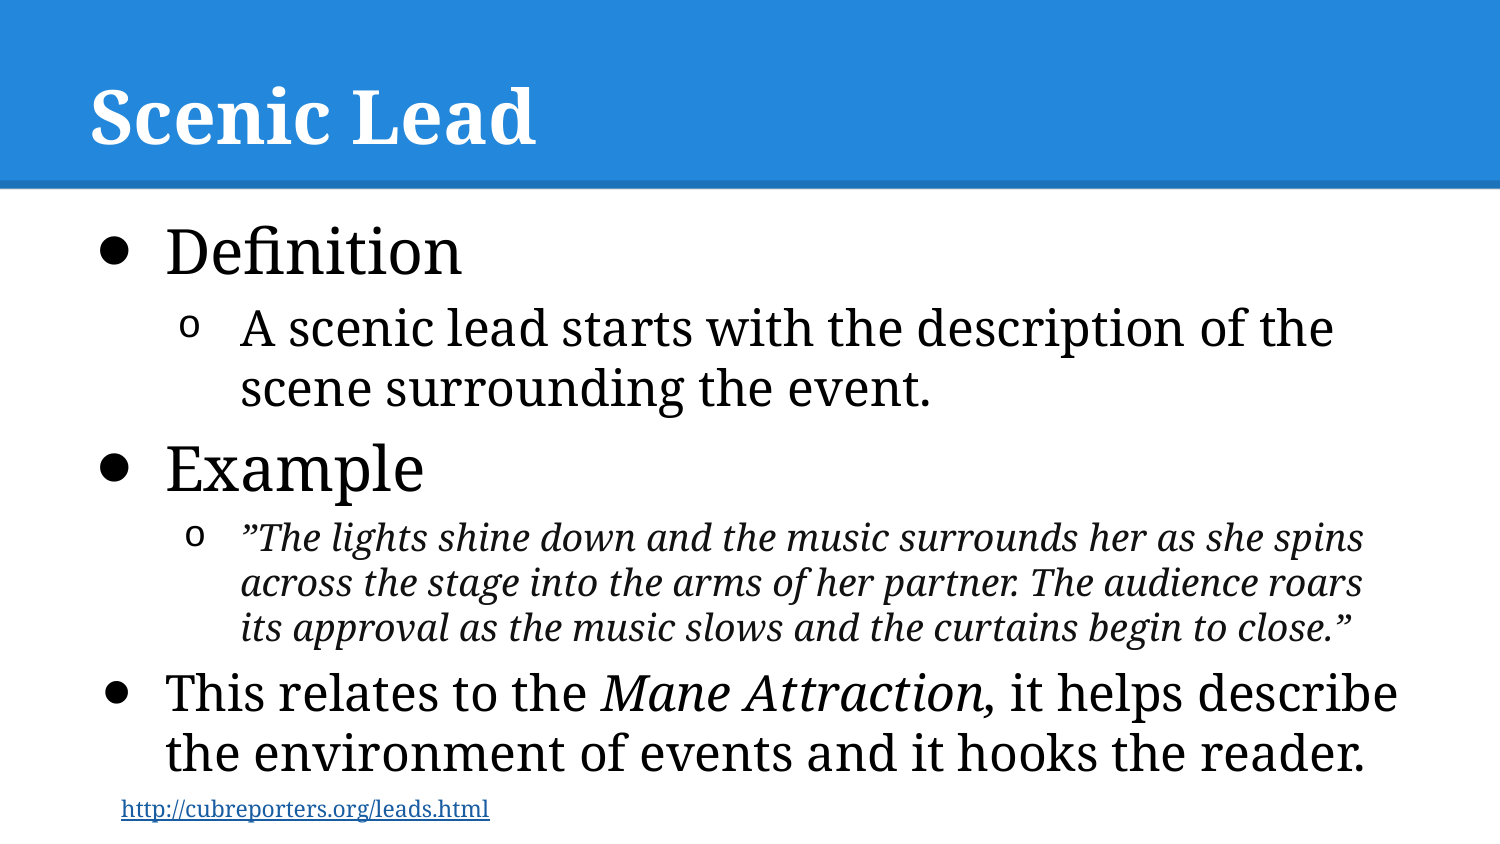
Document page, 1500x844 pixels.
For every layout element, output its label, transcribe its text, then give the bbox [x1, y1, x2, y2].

title Scenic Lead [75, 33, 1425, 175]
list Definition A scenic lead starts with the description of the scene surrounding the event. Example ”The lights shine down and the music surrounds her as she spins across the stage into the arms of her partner. The audience roars its approval as the music slows and the curtains begin to close.” This relates to the Mane Attraction, it helps describe the environment of events and it hooks the reader. http://cubreporters.org/leads.html [75, 196, 1425, 808]
